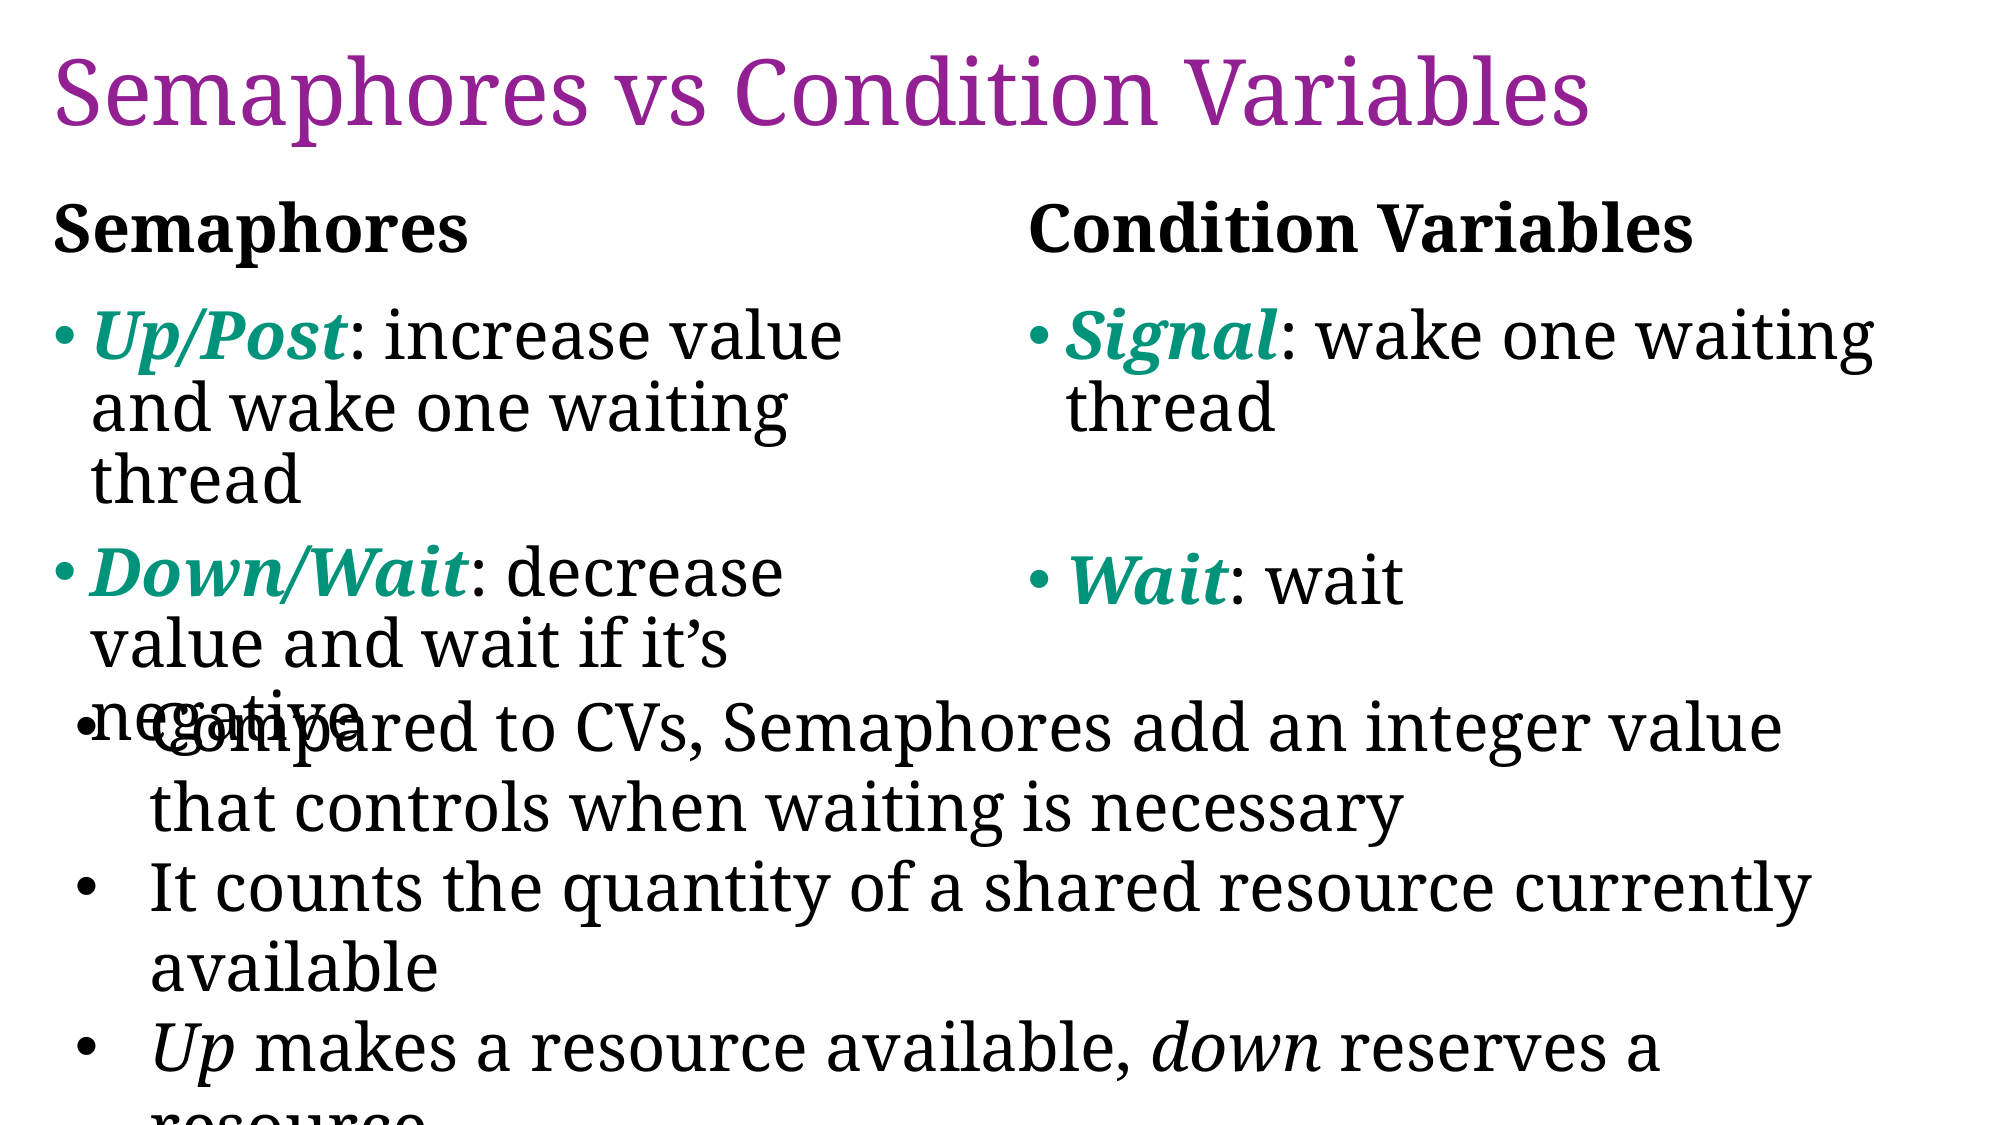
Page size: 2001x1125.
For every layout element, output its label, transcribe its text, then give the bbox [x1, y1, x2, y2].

list Condition Variables [1012, 187, 1966, 275]
text_box Compared to CVs, Semaphores add an integer value that controls when waiting is necessary It counts the quantity of a shared resource currently available Up makes a resource available, down reserves a resource Negative value -x means that x threads are waiting for the resource [60, 677, 1908, 1125]
list Signal: wake one waiting thread Wait: wait [1012, 294, 1966, 658]
list Up/Post: increase value and wake one waiting thread Down/Wait: decrease value and wait if it’s negative [38, 294, 984, 678]
title Semaphores vs Condition Variables [38, 22, 1966, 168]
list Semaphores [38, 187, 984, 275]
